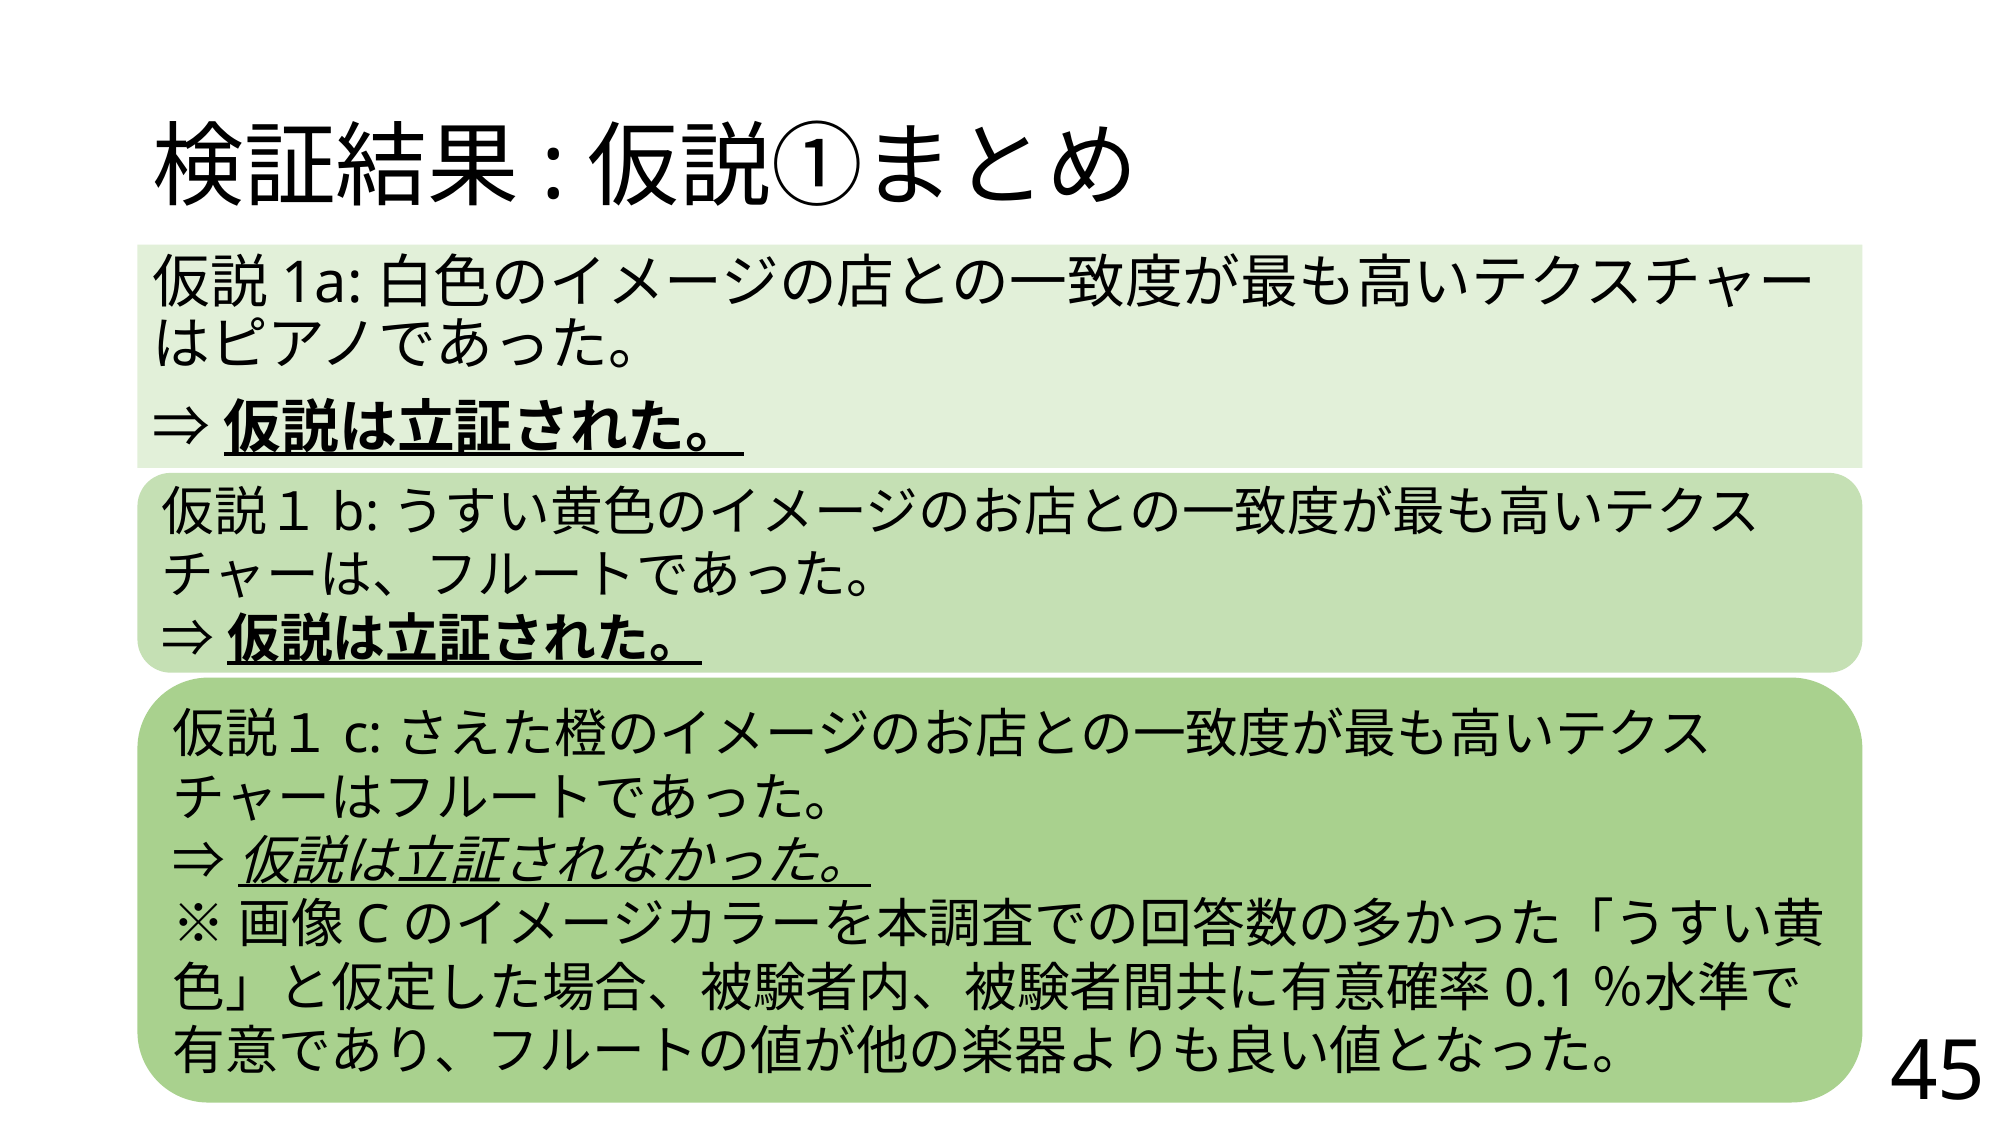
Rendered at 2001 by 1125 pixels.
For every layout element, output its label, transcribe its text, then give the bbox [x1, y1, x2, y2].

title 検証結果:仮説①まとめ [137, 59, 1863, 244]
list 仮説1a:白色のイメージの店との一致度が最も高いテクスチャーはピアノであった。 ⇒仮説は立証された。 [137, 244, 1863, 468]
text_box 仮説１b:うすい黄色のイメージのお店との一致度が最も高いテクスチャーは、フルートであった。 ⇒仮説は立証された。 [136, 472, 1863, 674]
slide_number 45 [1804, 1042, 2000, 1103]
text_box 仮説１c:さえた橙のイメージのお店との一致度が最も高いテクスチャーはフルートであった。 ⇒仮説は立証されなかった。 ※画像Cのイメージカラーを本調査での回答数の多かった「うすい黄色」と仮定した場合、被験者内、被験者間共に有意確率0.1％水準で有意であり、フルートの値が他の楽器よりも良い値となった。 [136, 677, 1863, 1104]
